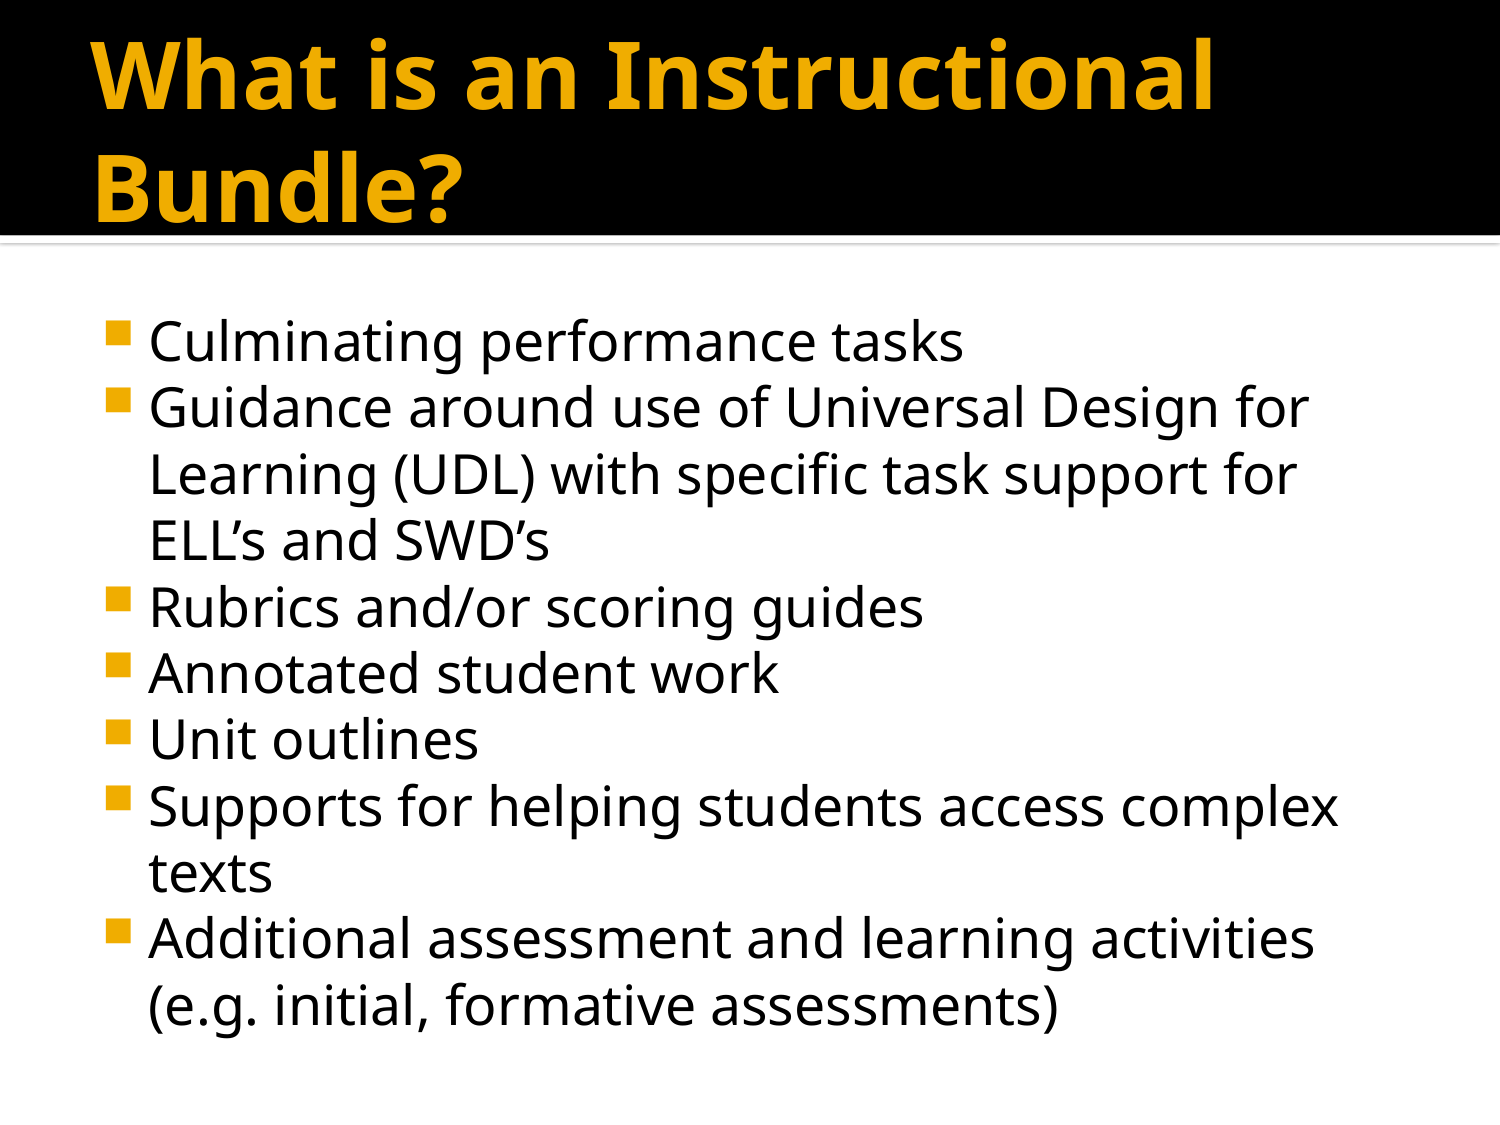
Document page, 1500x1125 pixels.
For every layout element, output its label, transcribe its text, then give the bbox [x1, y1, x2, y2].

title What is an Instructional Bundle? [75, 25, 1425, 231]
list Culminating performance tasks Guidance around use of Universal Design for Learning (UDL) with specific task support for ELL’s and SWD’s Rubrics and/or scoring guides Annotated student work Unit outlines Supports for helping students access complex texts Additional assessment and learning activities (e.g. initial, formative assessments) [75, 291, 1425, 1050]
